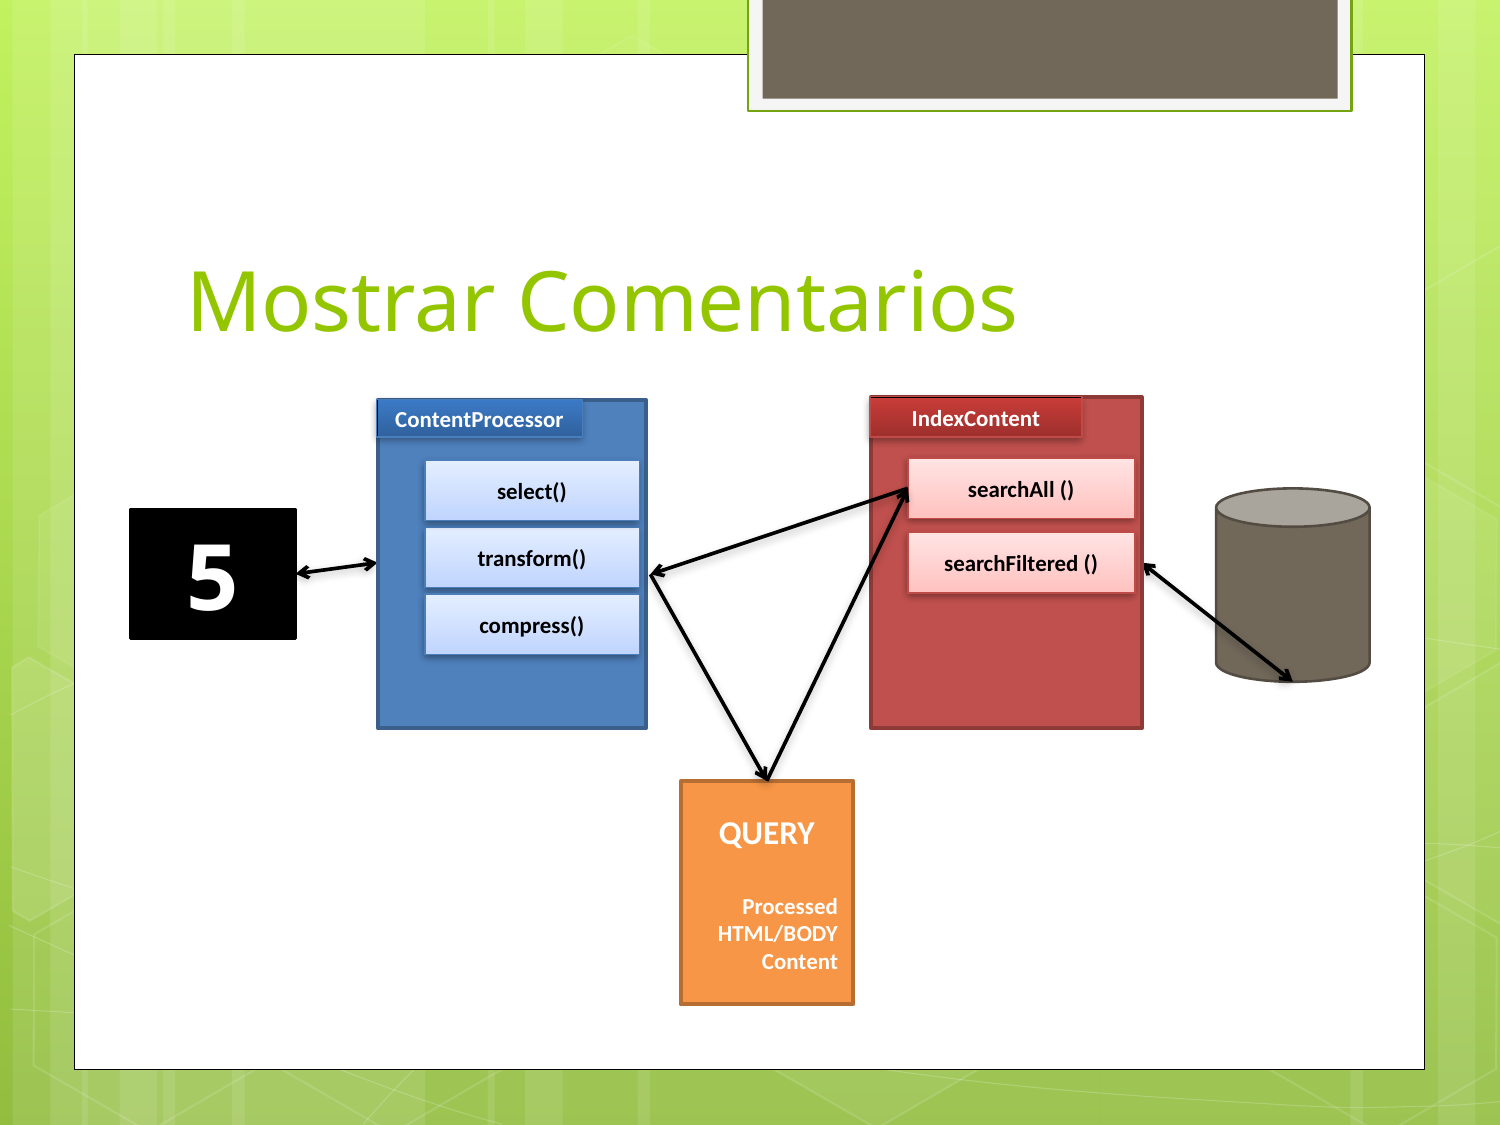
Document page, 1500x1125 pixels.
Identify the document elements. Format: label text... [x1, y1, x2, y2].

title Mostrar Comentarios [171, 168, 1324, 357]
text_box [130, 396, 1370, 1005]
